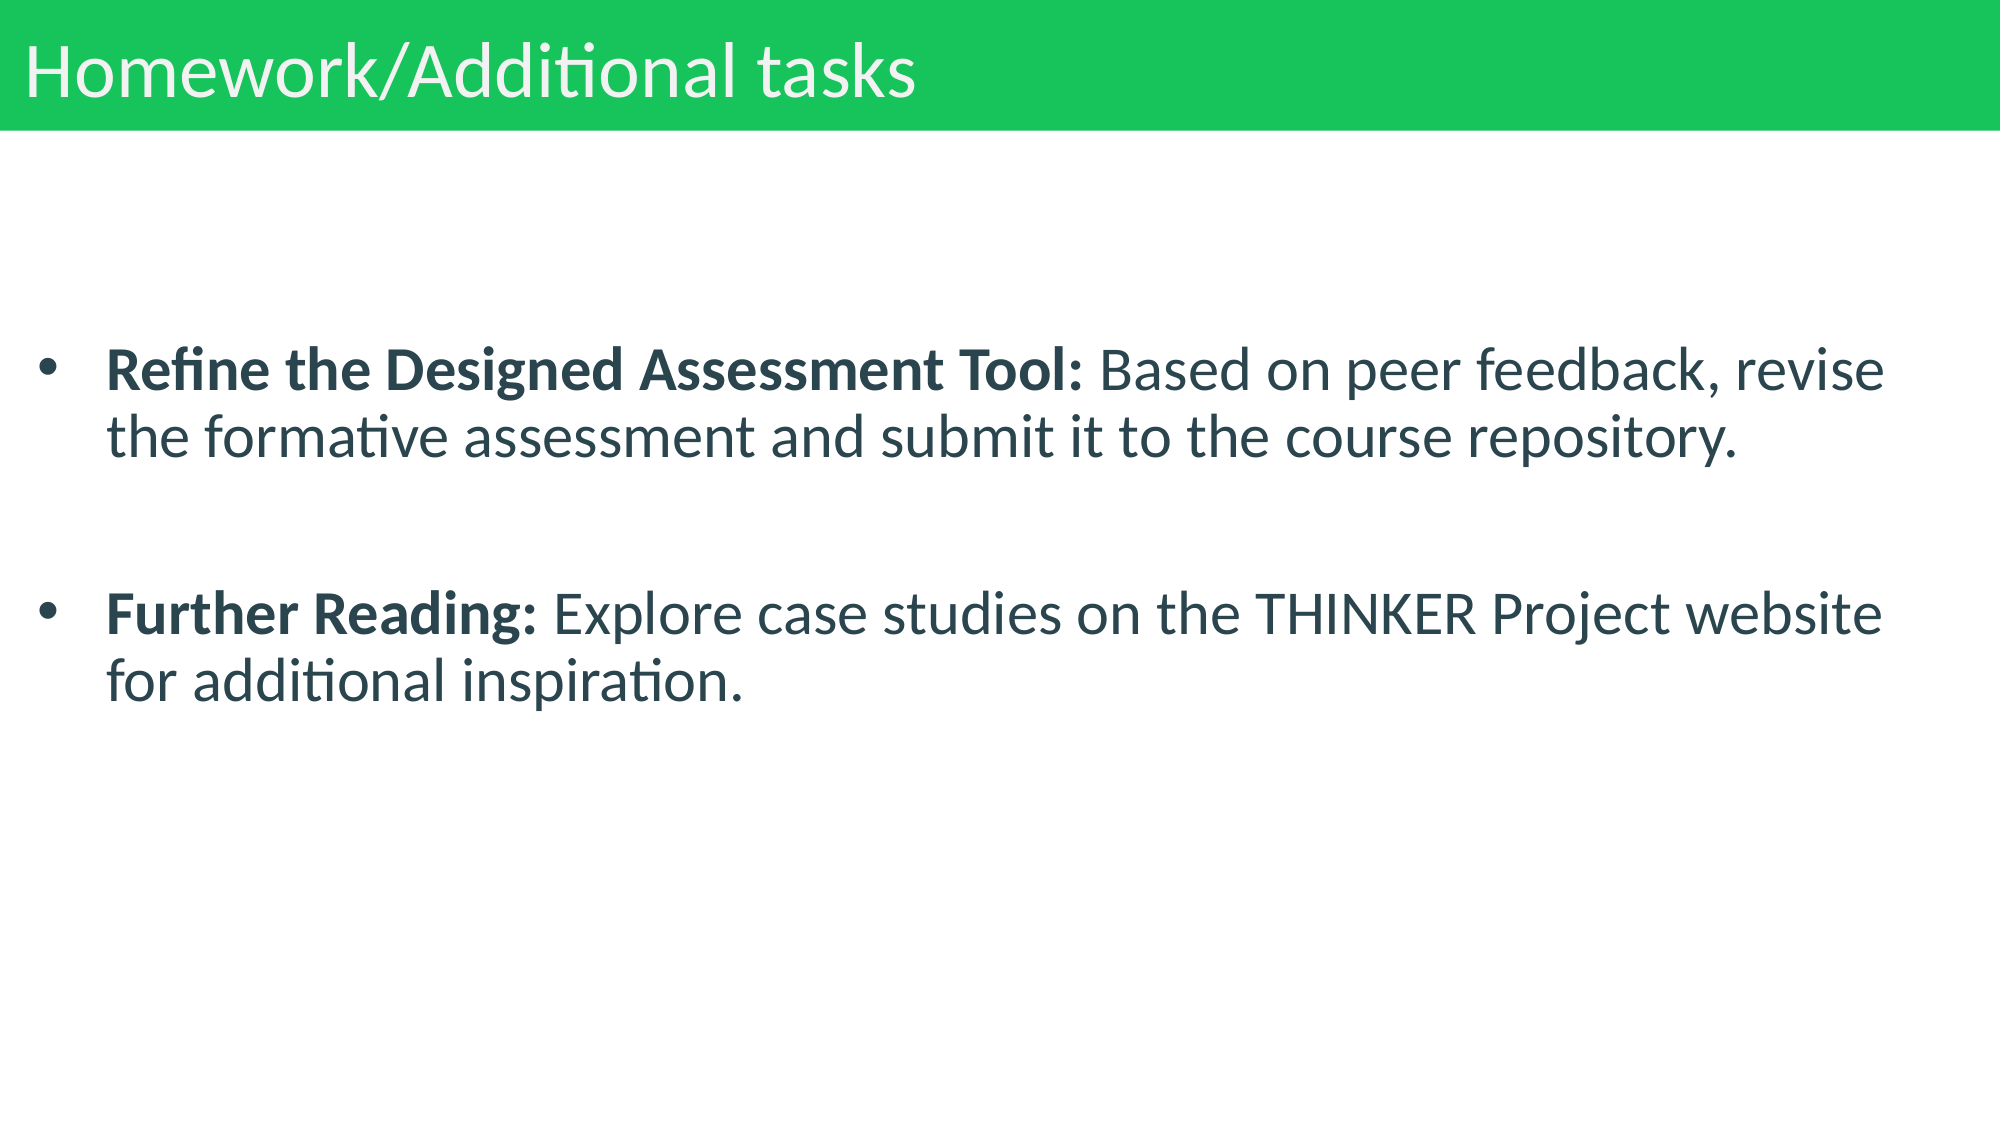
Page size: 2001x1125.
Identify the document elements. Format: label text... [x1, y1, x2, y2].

list Refine the Designed Assessment Tool: Based on peer feedback, revise the formative assessment and submit it to the course repository. Further Reading: Explore case studies on the THINKER Project website for additional inspiration. [16, 144, 1976, 1108]
title Homework/Additional tasks [16, 13, 1976, 131]
